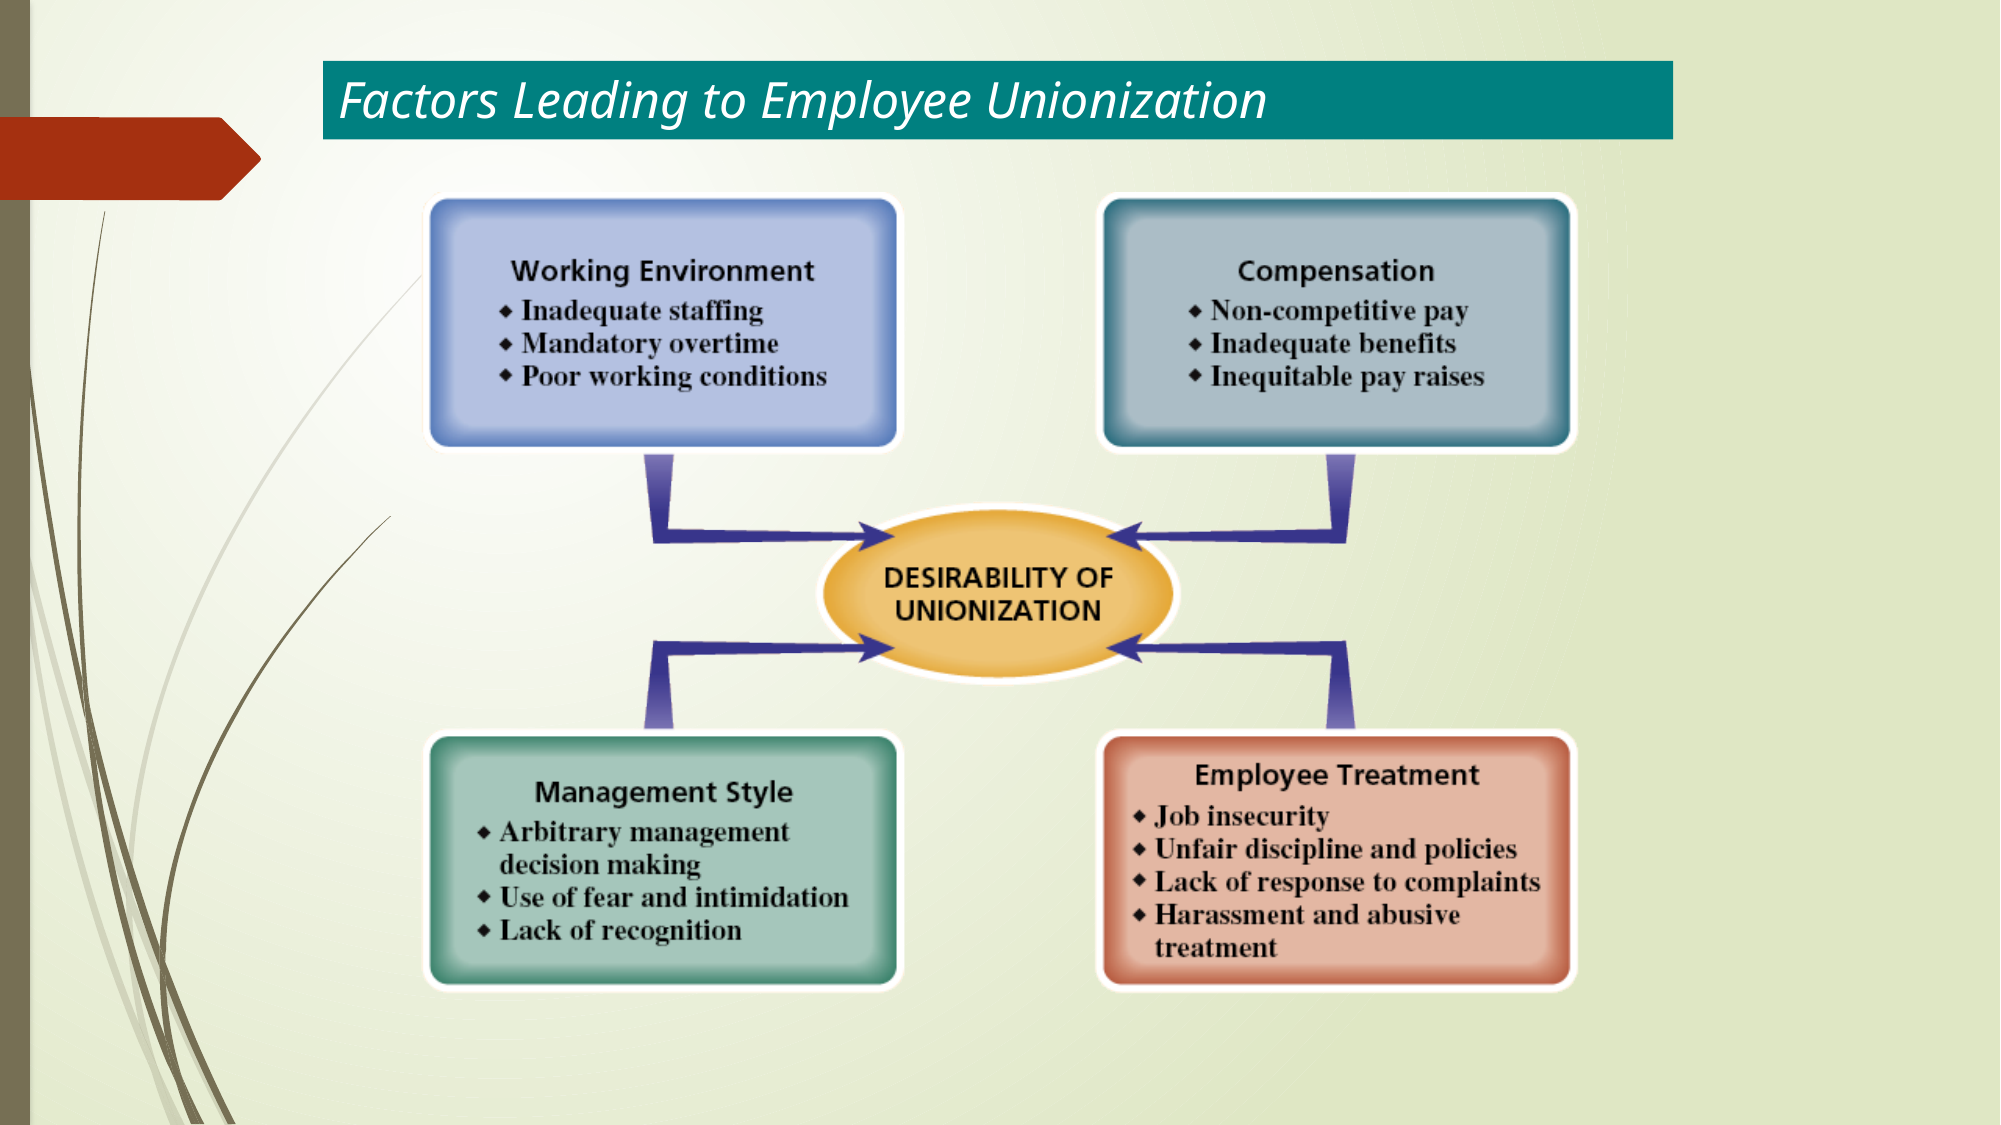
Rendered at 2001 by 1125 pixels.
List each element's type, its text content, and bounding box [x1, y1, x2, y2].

picture [416, 192, 1583, 998]
title Factors Leading to Employee Unionization [323, 60, 1674, 140]
